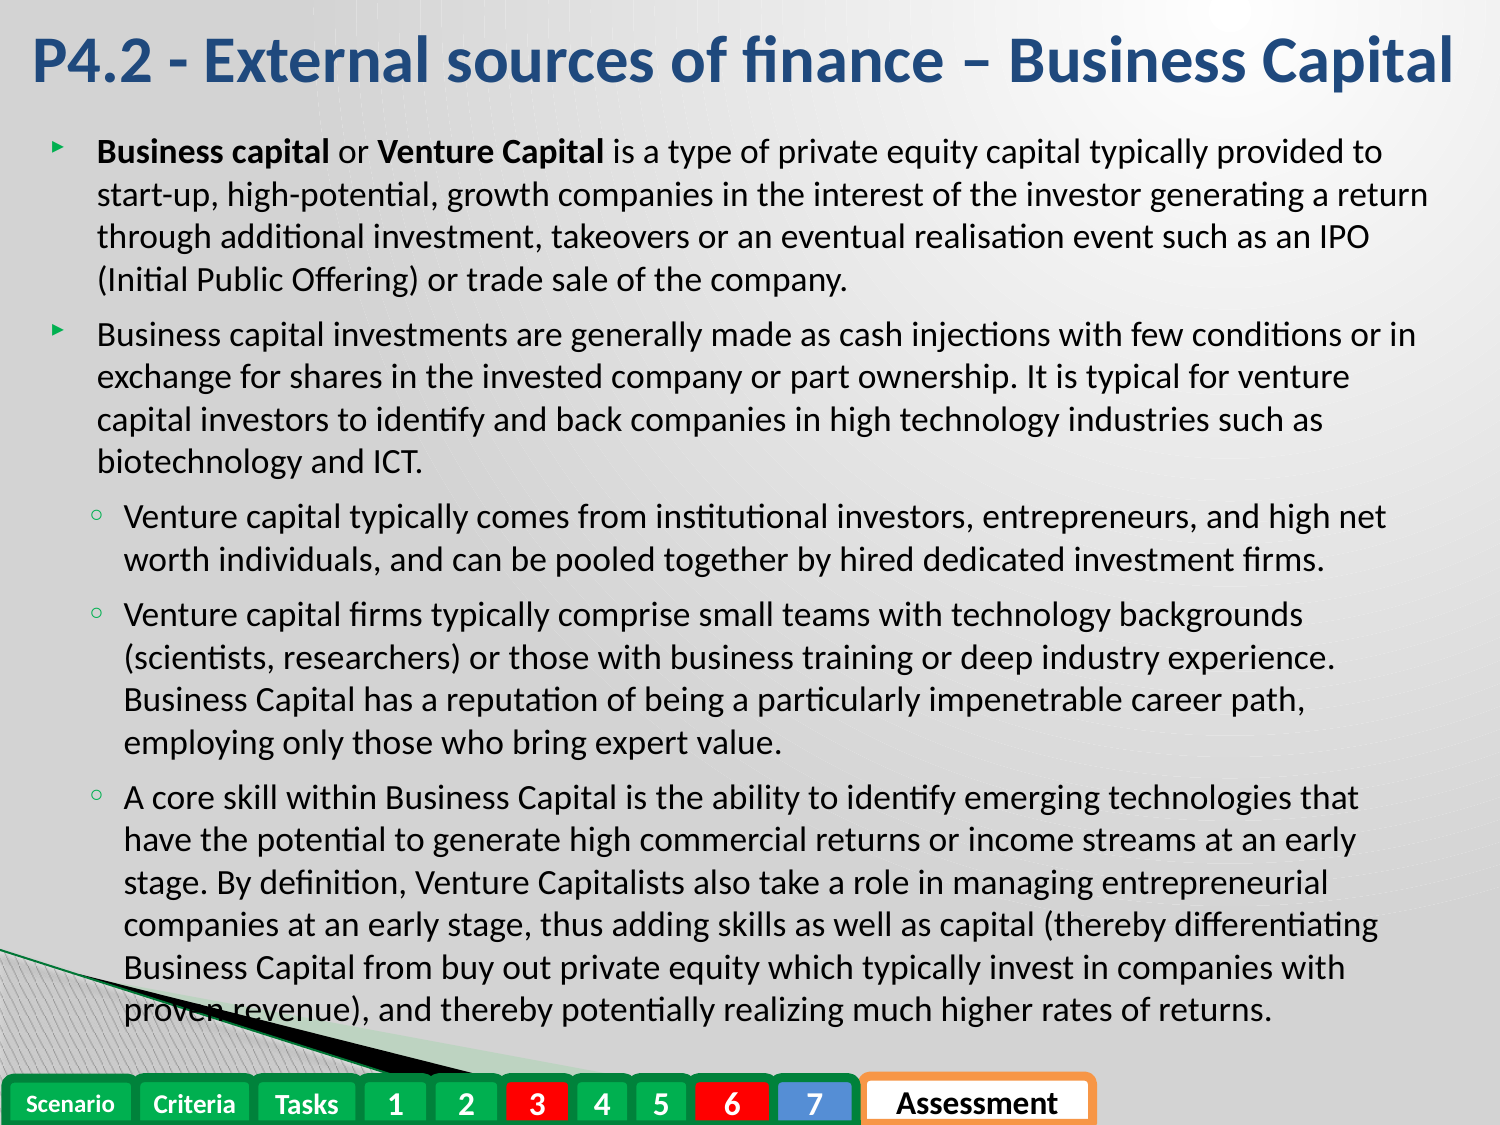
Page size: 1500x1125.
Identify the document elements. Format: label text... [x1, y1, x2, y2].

list Business capital or Venture Capital is a type of private equity capital typically provided to start-up, high-potential, growth companies in the interest of the investor generating a return through additional investment, takeovers or an eventual realisation event such as an IPO (Initial Public Offering) or trade sale of the company. Business capital investments are generally made as cash injections with few conditions or in exchange for shares in the invested company or part ownership. It is typical for venture capital investors to identify and back companies in high technology industries such as biotechnology and ICT. Venture capital typically comes from institutional investors, entrepreneurs, and high net worth individuals, and can be pooled together by hired dedicated investment firms. Venture capital firms typically comprise small teams with technology backgrounds (scientists, researchers) or those with business training or deep industry experience. Business Capital has a reputation of being a particularly impenetrable career path, employing only those who bring expert value. A core skill within Business Capital is the ability to identify emerging technologies that have the potential to generate high commercial returns or income streams at an early stage. By definition, Venture Capitalists also take a role in managing entrepreneurial companies at an early stage, thus adding skills as well as capital (thereby differentiating Business Capital from buy out private equity which typically invest in companies with proven revenue), and thereby potentially realizing much higher rates of returns. [35, 121, 1454, 1047]
title P4.2 - External sources of finance – Business Capital [17, 19, 1489, 94]
